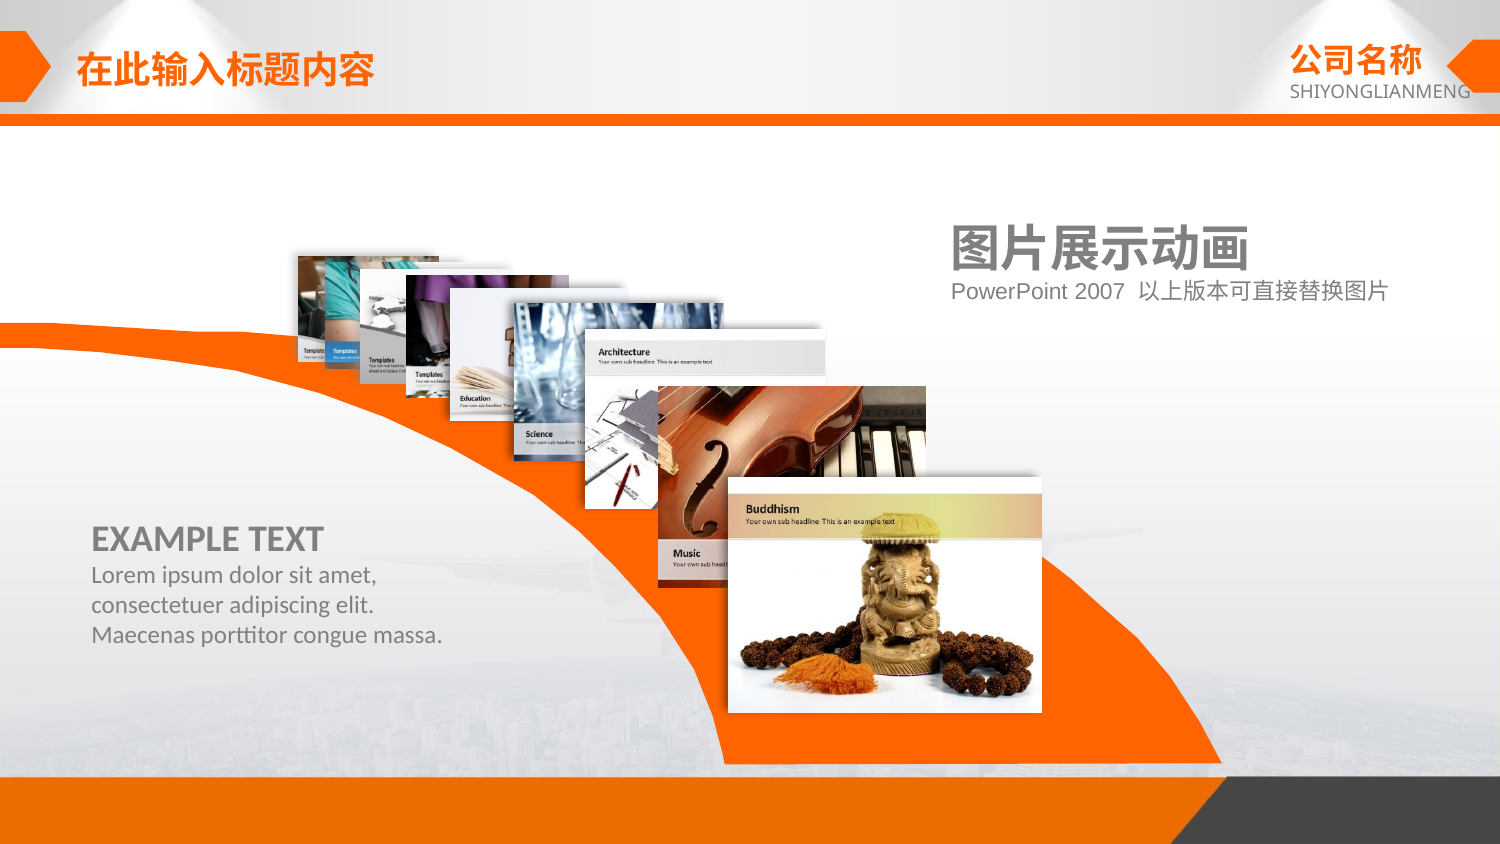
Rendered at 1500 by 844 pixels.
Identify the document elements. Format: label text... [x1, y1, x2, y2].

text_box 图片展示动画 PowerPoint 2007 以上版本可直接替换图片 [936, 209, 1446, 312]
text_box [1294, 31, 1500, 111]
text_box [0, 320, 1224, 767]
picture [0, 0, 1500, 114]
text_box 在此输入标题内容 [61, 38, 392, 98]
picture [0, 126, 1500, 844]
text_box EXAMPLE TEXT Lorem ipsum dolor sit amet, consectetuer adipiscing elit. Maecenas porttitor congue massa. [80, 508, 488, 655]
